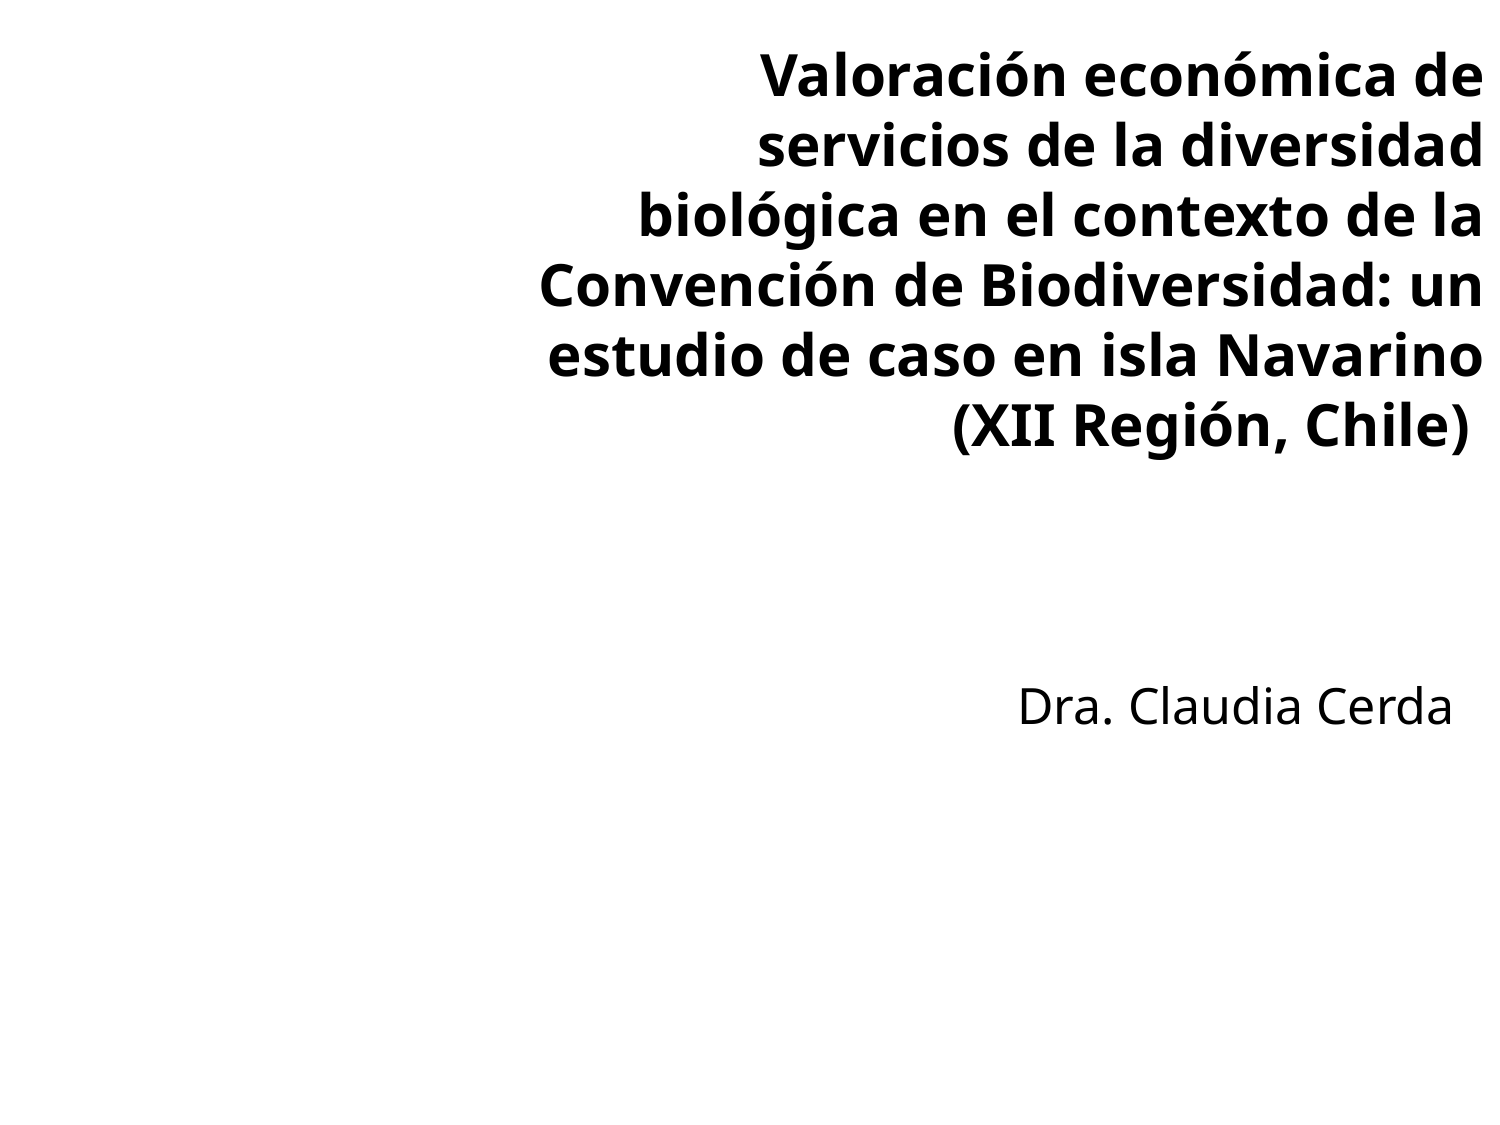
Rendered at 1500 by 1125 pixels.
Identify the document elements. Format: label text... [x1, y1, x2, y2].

title Dra. Claudia Cerda [194, 633, 1470, 821]
text_box Valoración económica de servicios de la diversidad biológica en el contexto de la Convención de Biodiversidad: un estudio de caso en isla Navarino (XII Región, Chile) [513, 30, 1500, 466]
